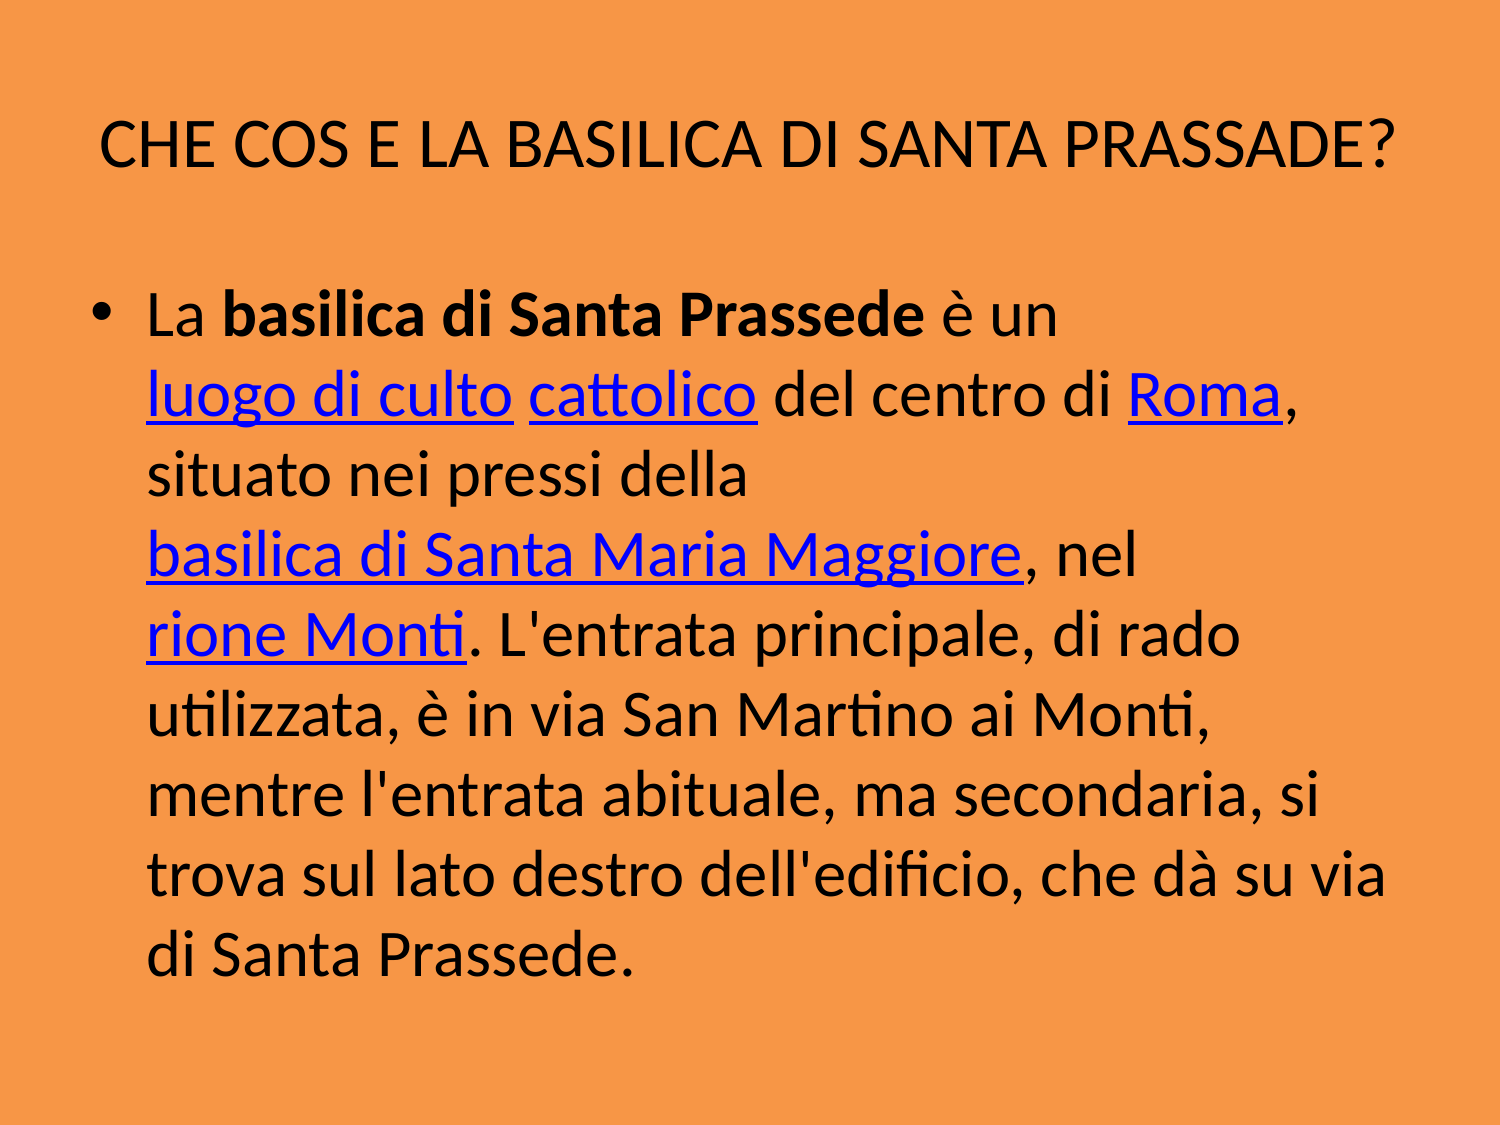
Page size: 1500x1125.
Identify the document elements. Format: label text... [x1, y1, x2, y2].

title CHE COS E LA BASILICA DI SANTA PRASSADE? [75, 45, 1425, 233]
list La basilica di Santa Prassede è un luogo di culto cattolico del centro di Roma, situato nei pressi della basilica di Santa Maria Maggiore, nel rione Monti. L'entrata principale, di rado utilizzata, è in via San Martino ai Monti, mentre l'entrata abituale, ma secondaria, si trova sul lato destro dell'edificio, che dà su via di Santa Prassede. [75, 262, 1425, 1005]
